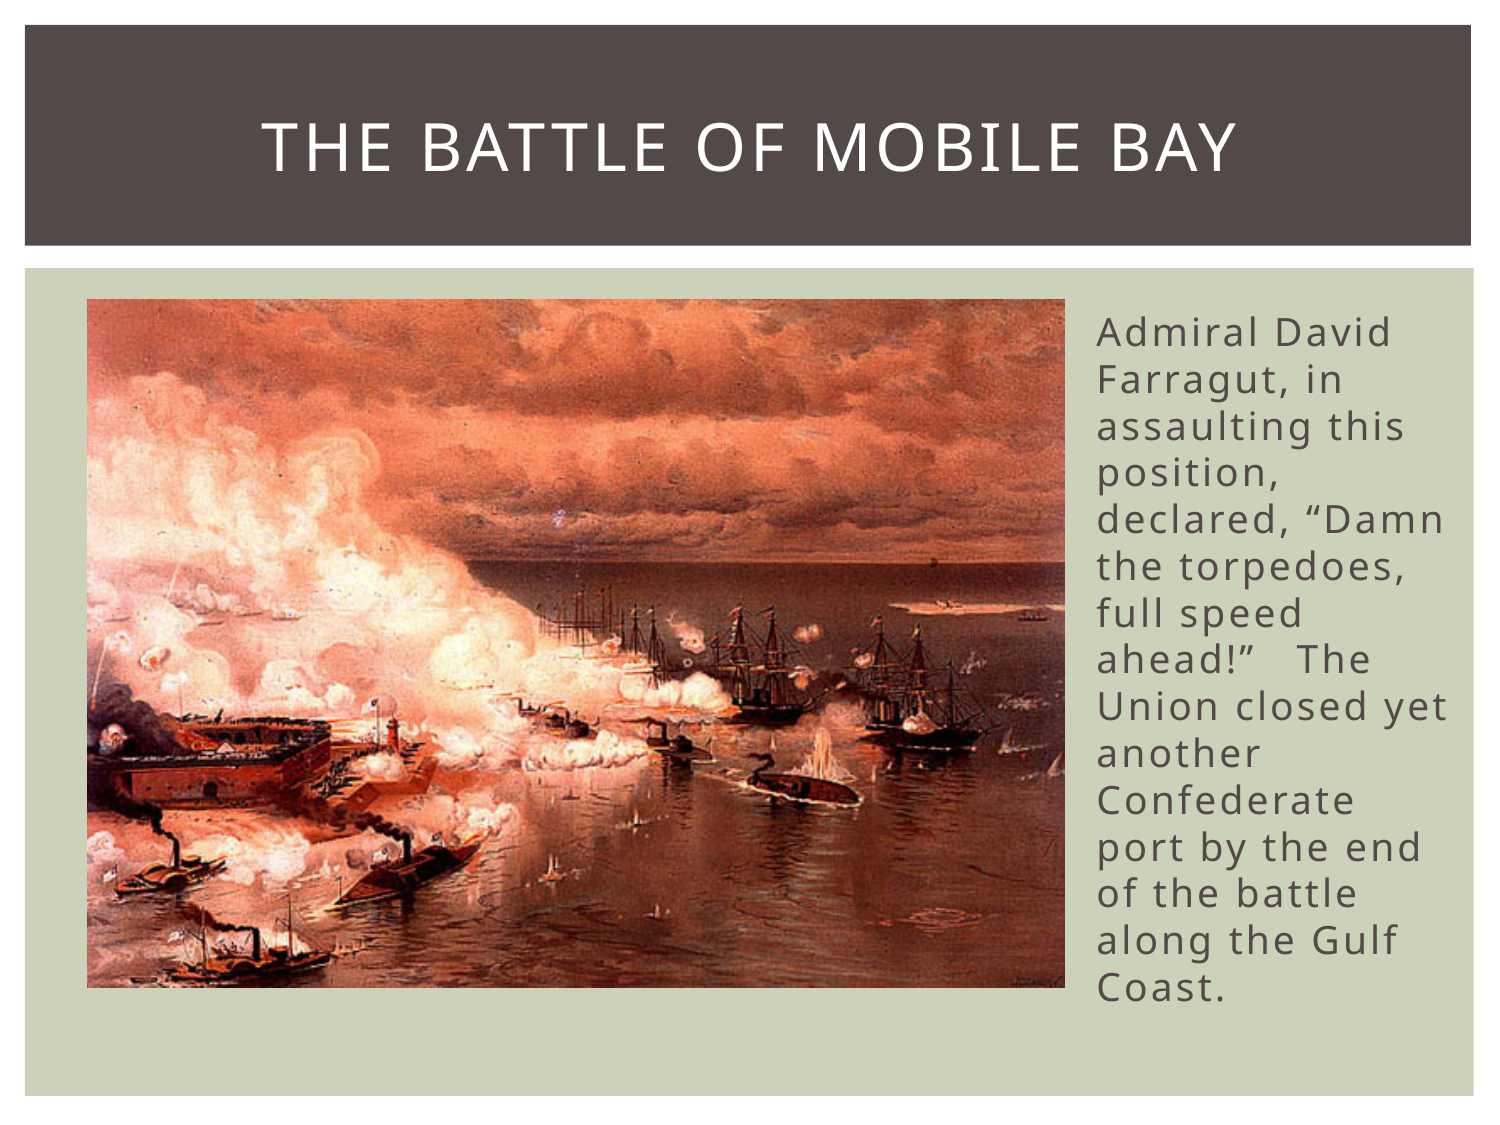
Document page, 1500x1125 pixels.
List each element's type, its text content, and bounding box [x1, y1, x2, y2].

list Admiral David Farragut, in assaulting this position, declared, “Damn the torpedoes, full speed ahead!” The Union closed yet another Confederate port by the end of the battle along the Gulf Coast. [1074, 299, 1475, 1023]
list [87, 299, 1066, 988]
title The battle of mobile bay [62, 58, 1438, 232]
